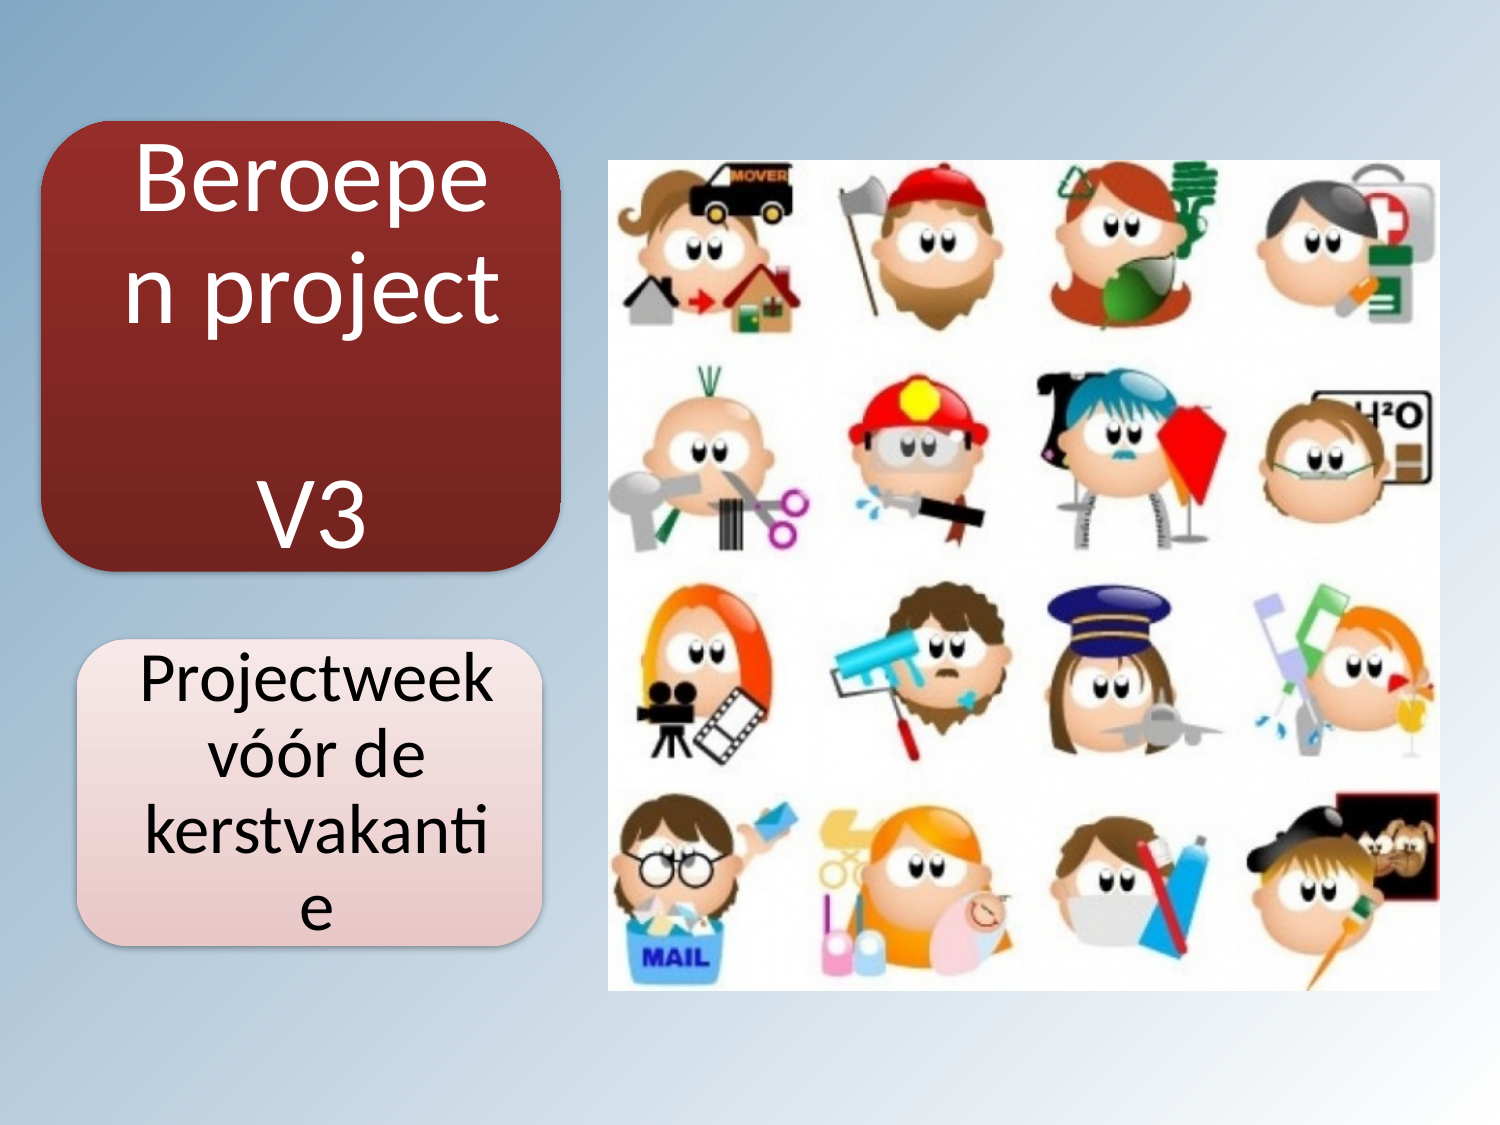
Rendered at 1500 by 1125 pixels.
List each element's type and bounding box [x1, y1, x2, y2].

text_box [41, 89, 562, 603]
text_box [76, 633, 543, 953]
picture [607, 160, 1440, 991]
